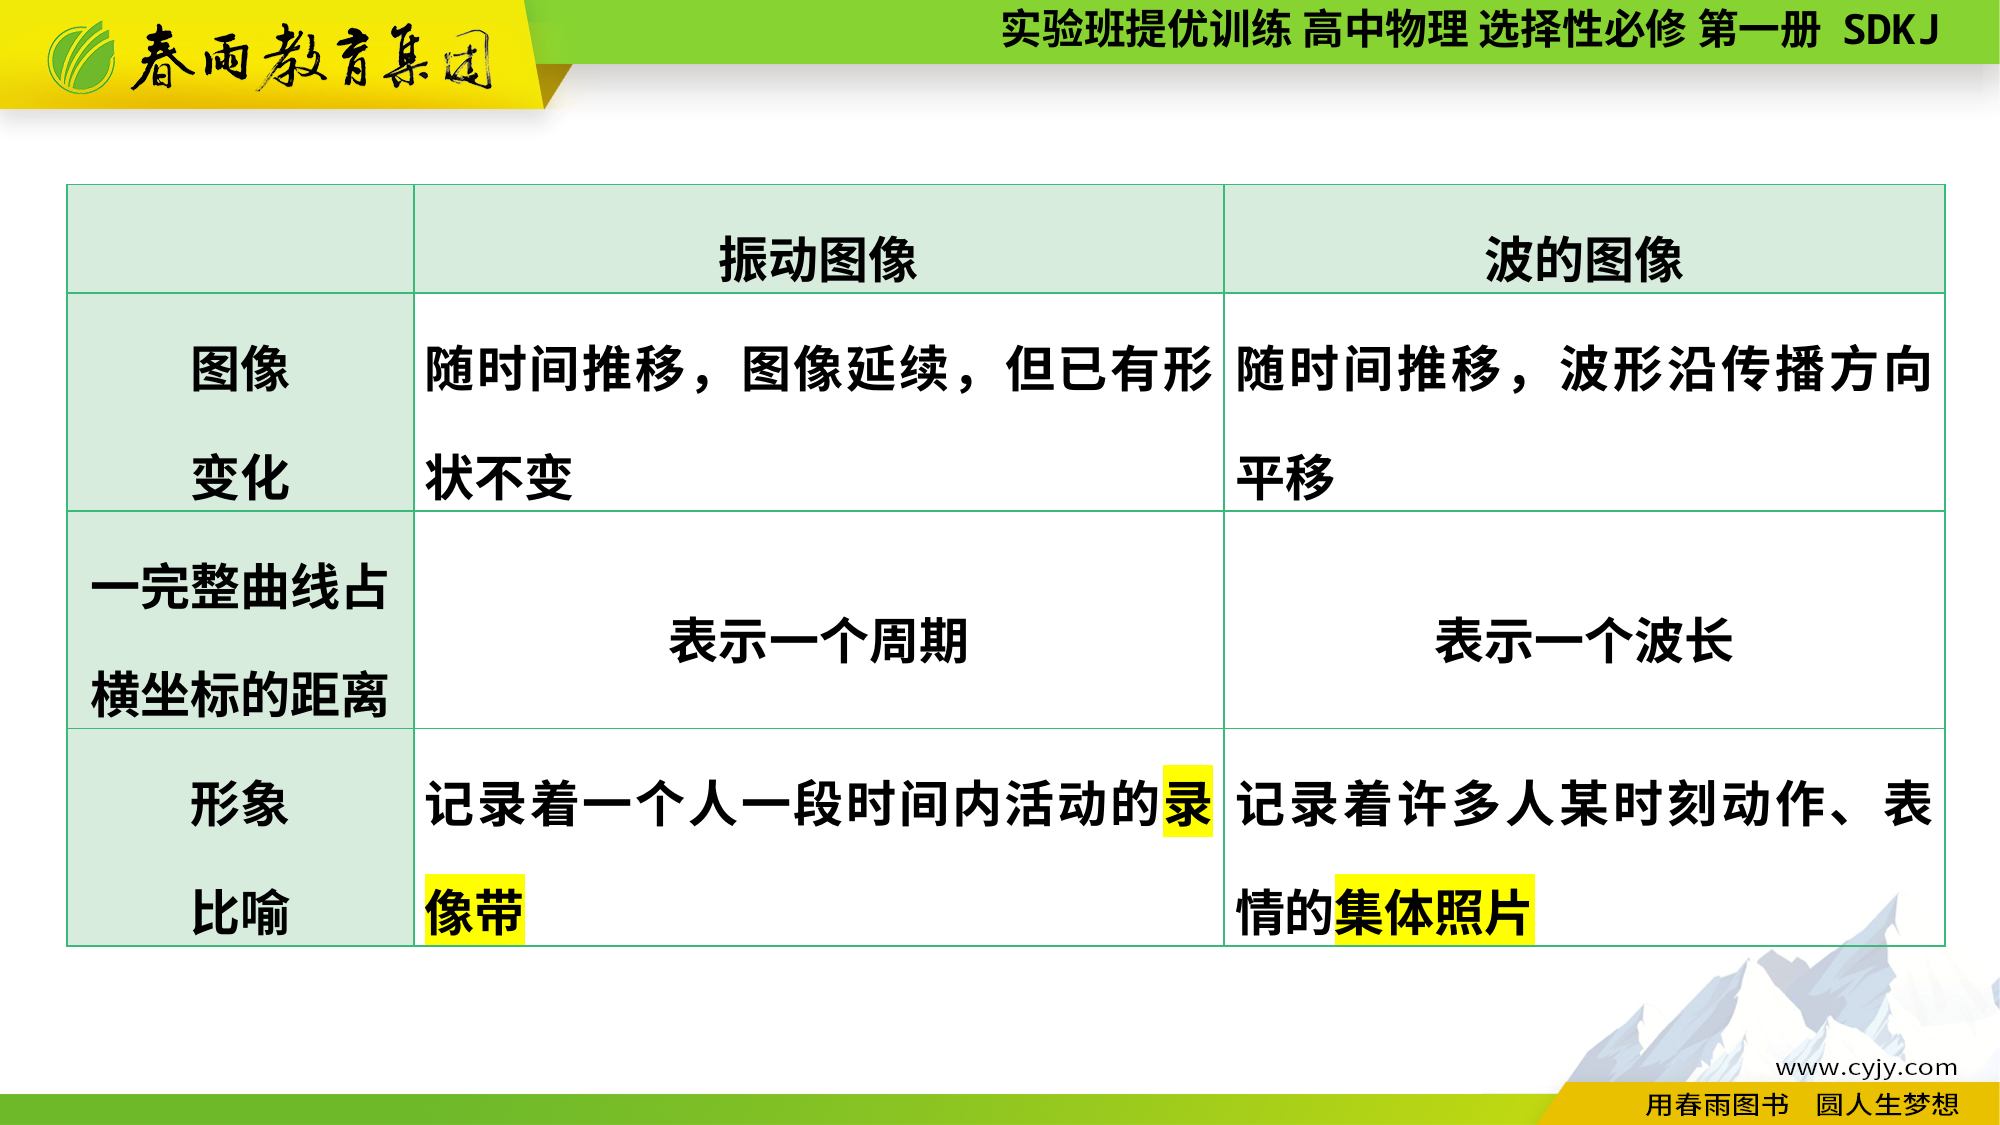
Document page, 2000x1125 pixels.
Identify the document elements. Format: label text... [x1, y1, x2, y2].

table_cell 随时间推移，图像延续，但已有形状不变 [415, 294, 1223, 510]
table_cell 记录着许多人某时刻动作、表情的集体照片 [1225, 729, 1944, 945]
table_cell 图像 变化 [68, 294, 413, 510]
table_cell 记录着一个人一段时间内活动的录像带 [415, 729, 1223, 945]
picture [0, 0, 2000, 1125]
table_header 振动图像 [415, 185, 1223, 292]
table_cell 随时间推移，波形沿传播方向平移 [1225, 294, 1944, 510]
table_cell 一完整曲线占 横坐标的距离 [68, 512, 413, 728]
table_header [68, 185, 413, 292]
table_header 波的图像 [1225, 185, 1944, 292]
table_cell 形象 比喻 [68, 729, 413, 945]
table_cell 表示一个周期 [415, 512, 1223, 728]
table_cell 表示一个波长 [1225, 512, 1944, 728]
